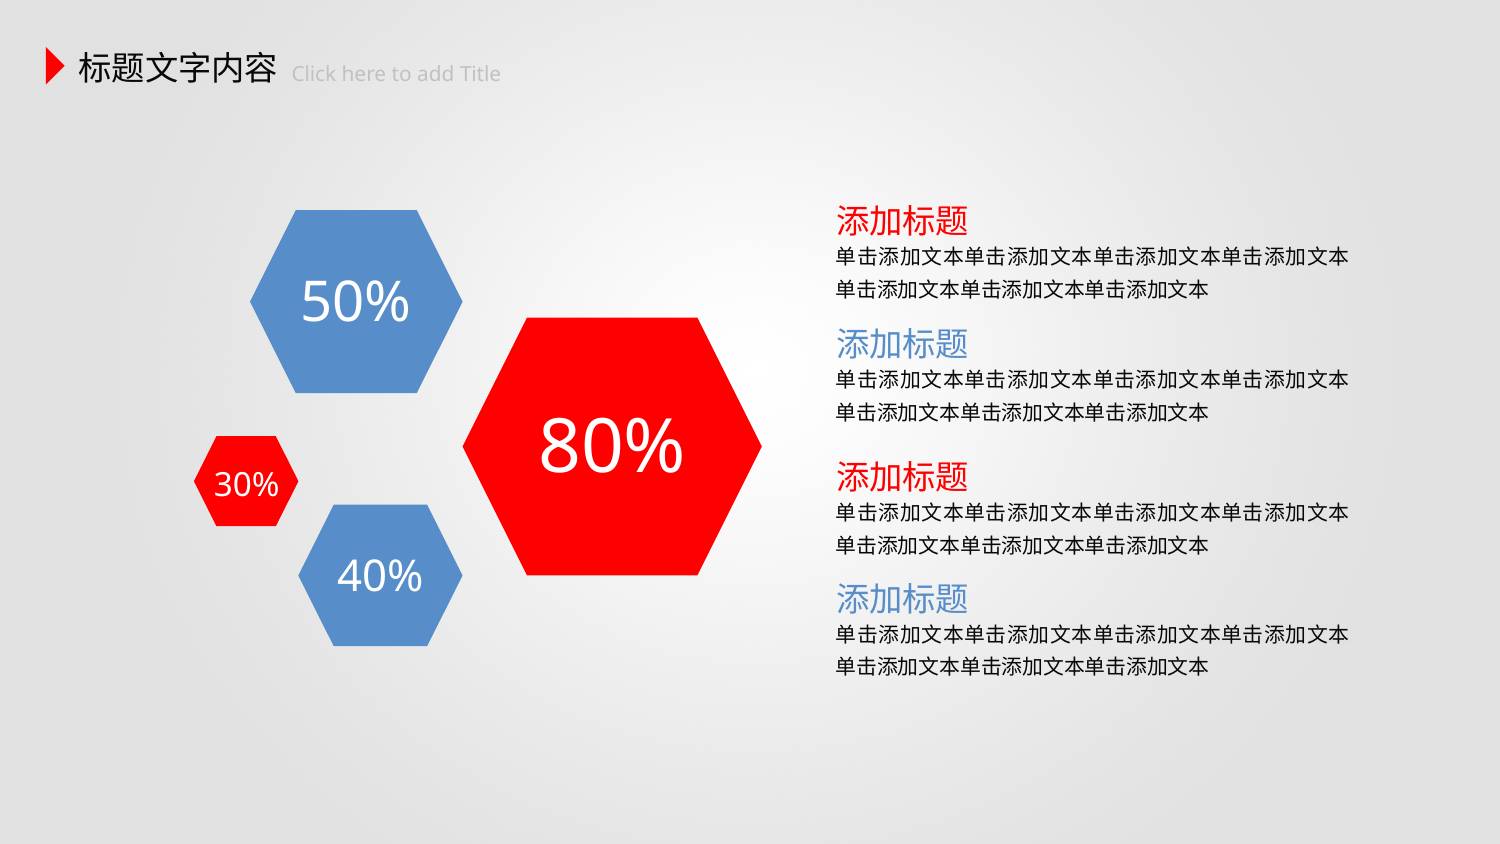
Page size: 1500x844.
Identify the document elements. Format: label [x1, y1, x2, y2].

text_box [820, 574, 1365, 685]
text_box [820, 197, 1365, 307]
text_box [820, 320, 1365, 431]
text_box [462, 317, 763, 576]
text_box [298, 504, 463, 647]
picture [0, 0, 1500, 844]
text_box [191, 435, 302, 527]
text_box [249, 209, 463, 394]
text_box [45, 39, 523, 96]
text_box [820, 453, 1365, 564]
